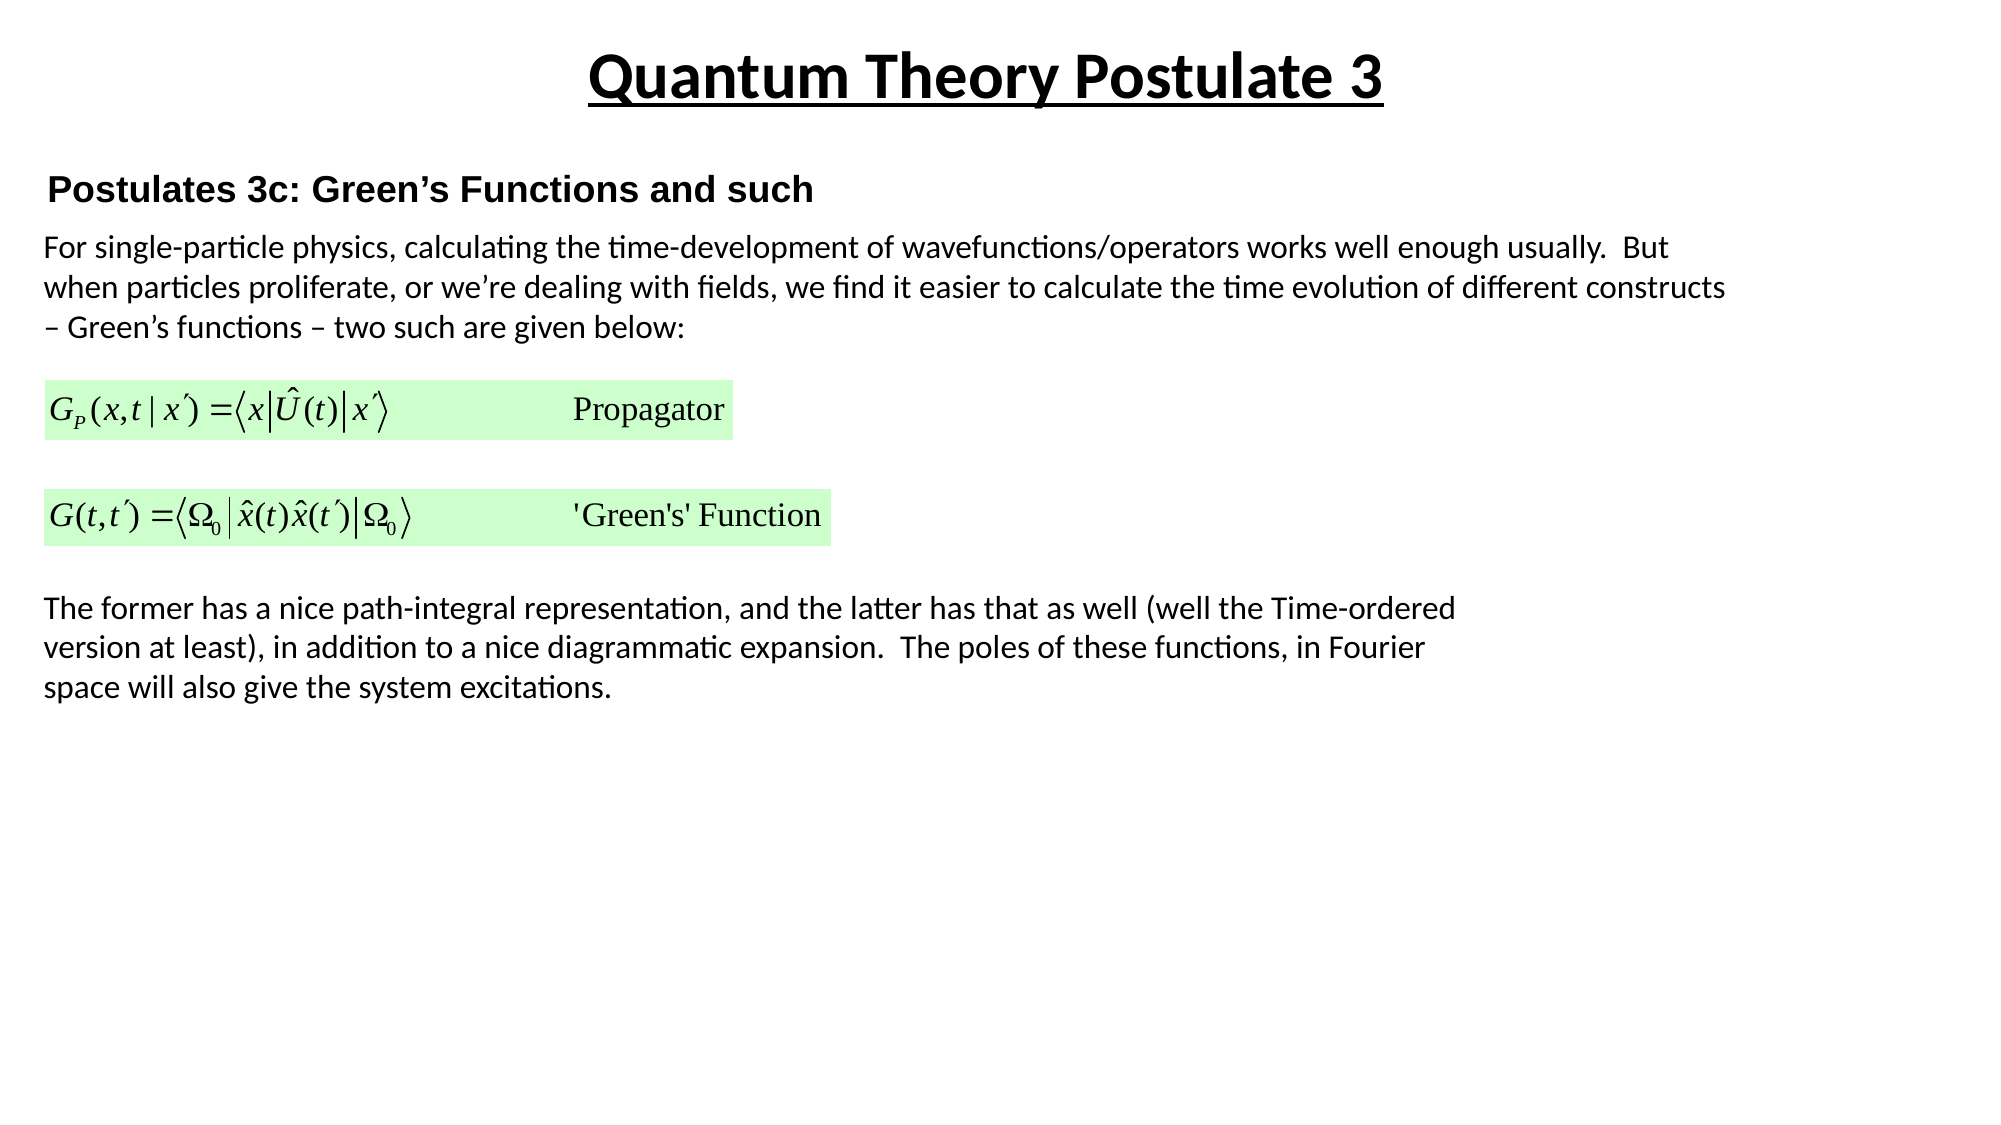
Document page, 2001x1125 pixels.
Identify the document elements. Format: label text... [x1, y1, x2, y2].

text_box The former has a nice path-integral representation, and the latter has that as well (well the Time-ordered version at least), in addition to a nice diagrammatic expansion. The poles of these functions, in Fourier space will also give the system excitations. [28, 578, 1491, 713]
text_box For single-particle physics, calculating the time-development of wavefunctions/operators works well enough usually. But when particles proliferate, or we’re dealing with fields, we find it easier to calculate the time evolution of different constructs – Green’s functions – two such are given below: [28, 217, 1743, 353]
text_box Postulates 3c: Green’s Functions and such [32, 157, 831, 217]
text_box Quantum Theory Postulate 3 [573, 24, 1433, 120]
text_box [44, 489, 831, 547]
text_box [44, 380, 734, 441]
